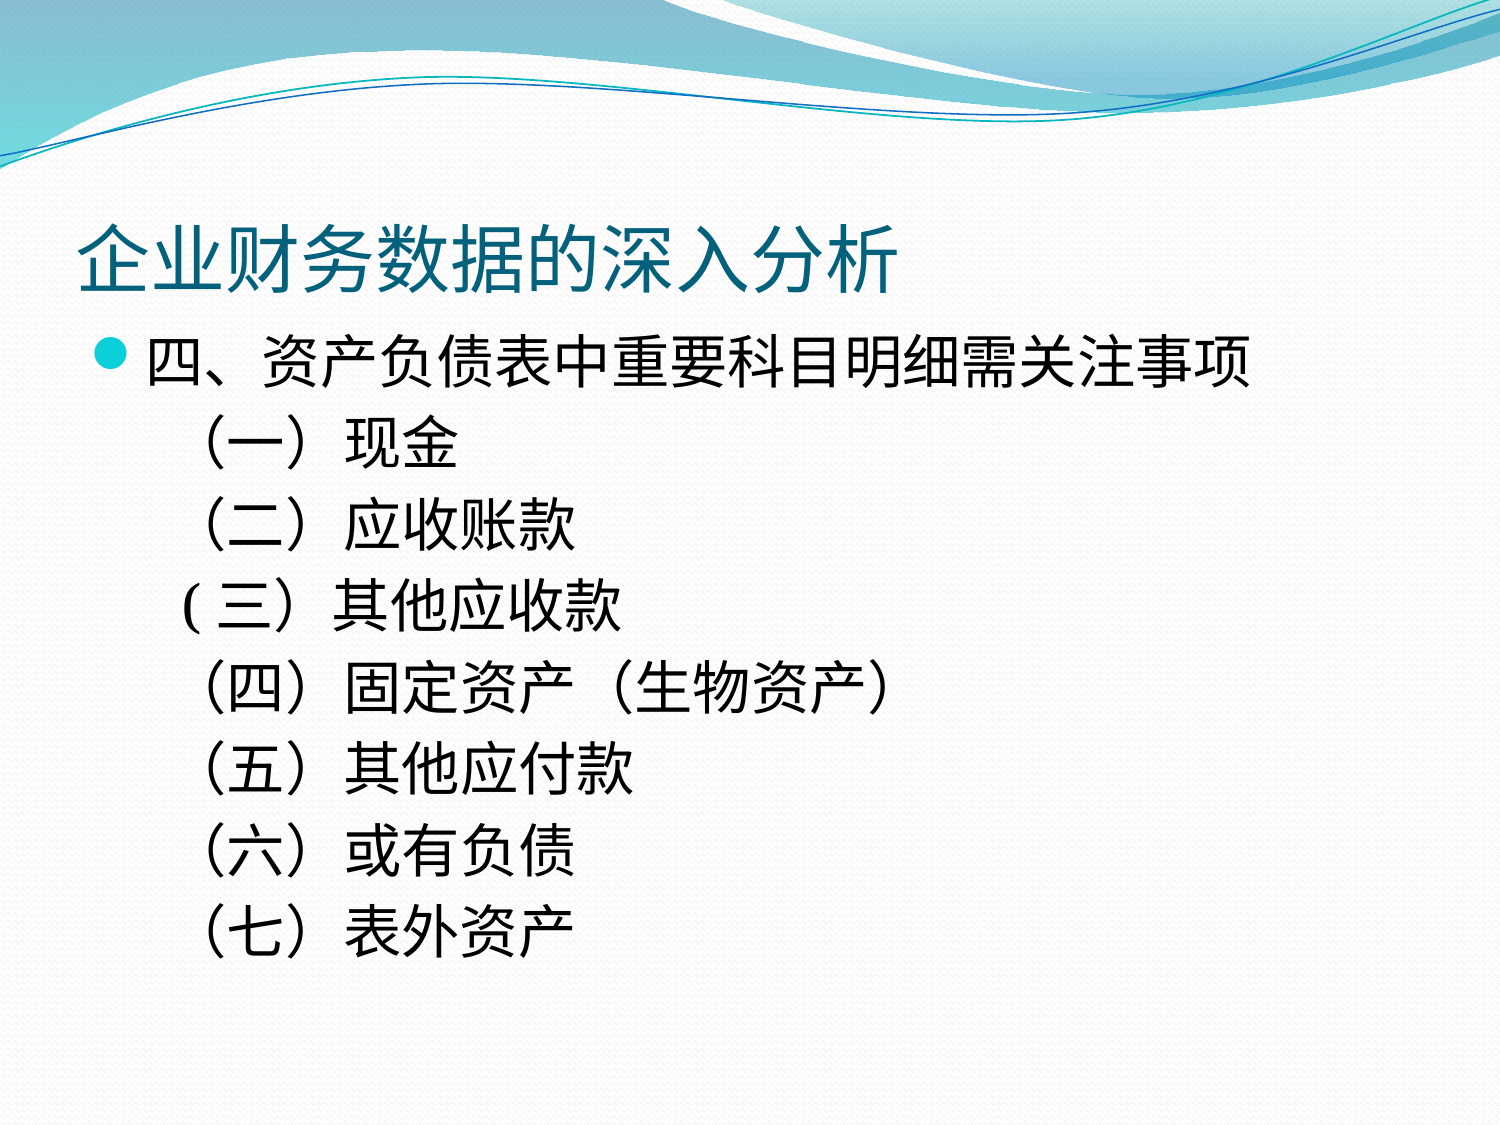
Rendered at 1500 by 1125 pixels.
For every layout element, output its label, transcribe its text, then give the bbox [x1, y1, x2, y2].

title 企业财务数据的深入分析 [75, 115, 1425, 303]
list 四、资产负债表中重要科目明细需关注事项 （一）现金 （二）应收账款 (三）其他应收款 （四）固定资产（生物资产） （五）其他应付款 （六）或有负债 （七）表外资产 [75, 317, 1425, 1038]
